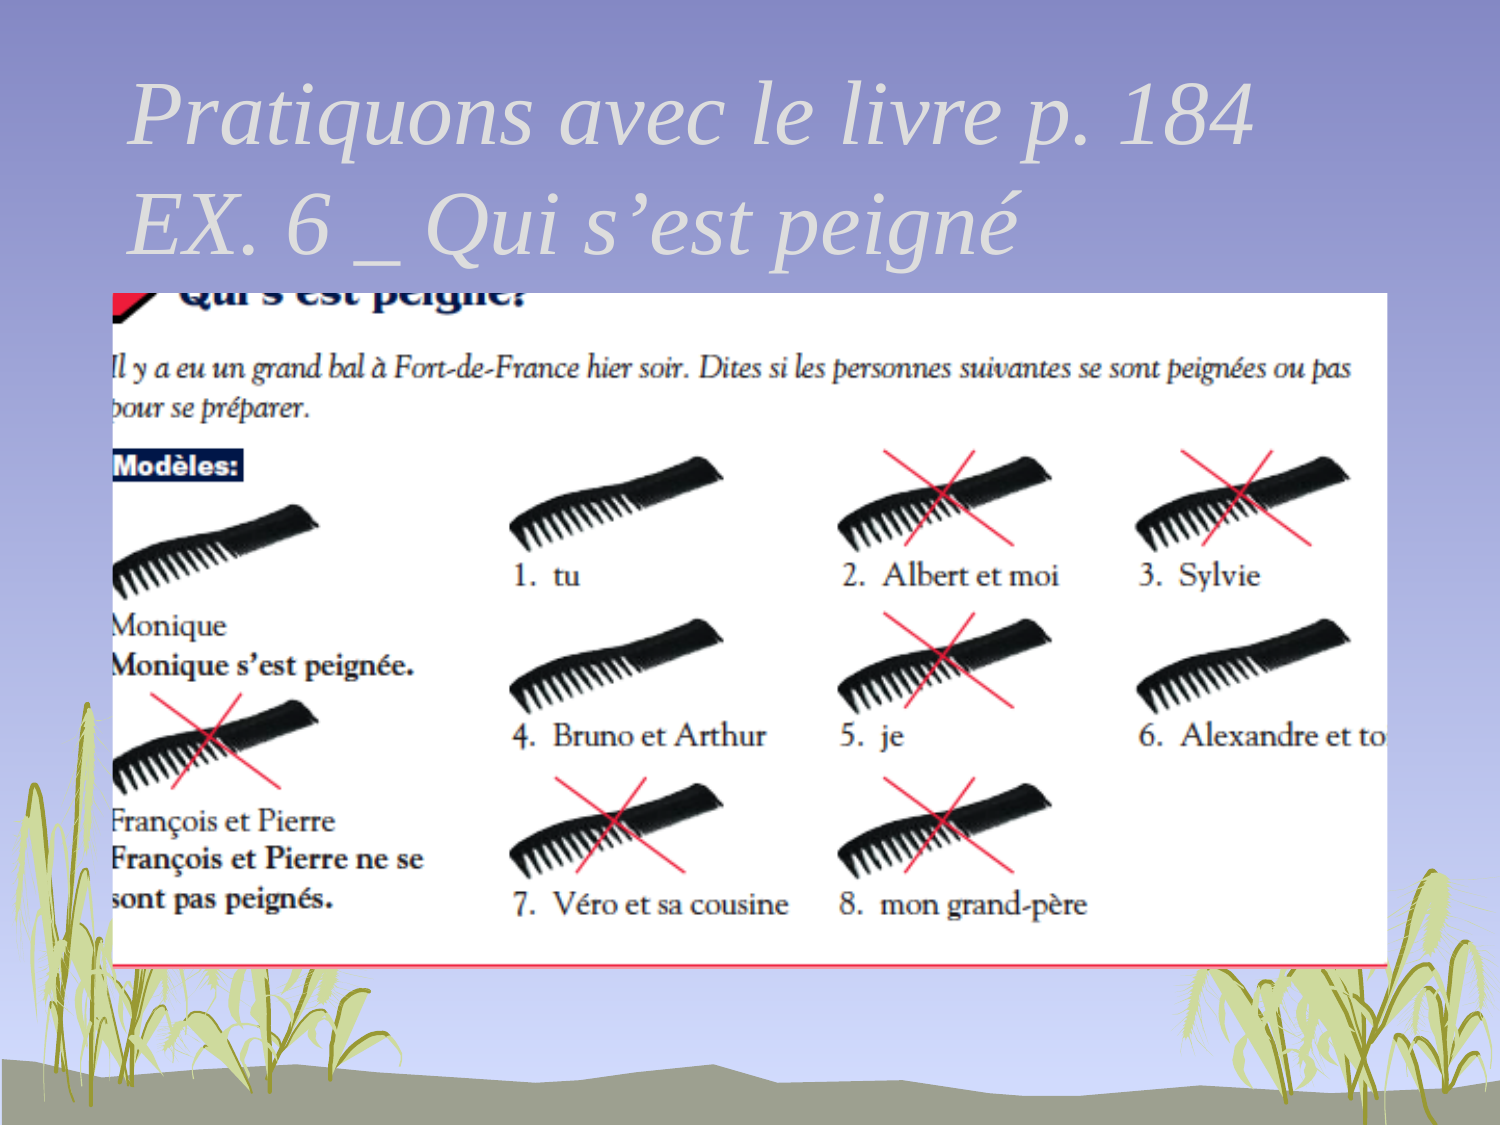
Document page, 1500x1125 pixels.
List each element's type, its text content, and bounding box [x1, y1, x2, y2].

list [112, 293, 1388, 969]
title Pratiquons avec le livre p. 184 EX. 6 _ Qui s’est peigné [112, 68, 1388, 257]
